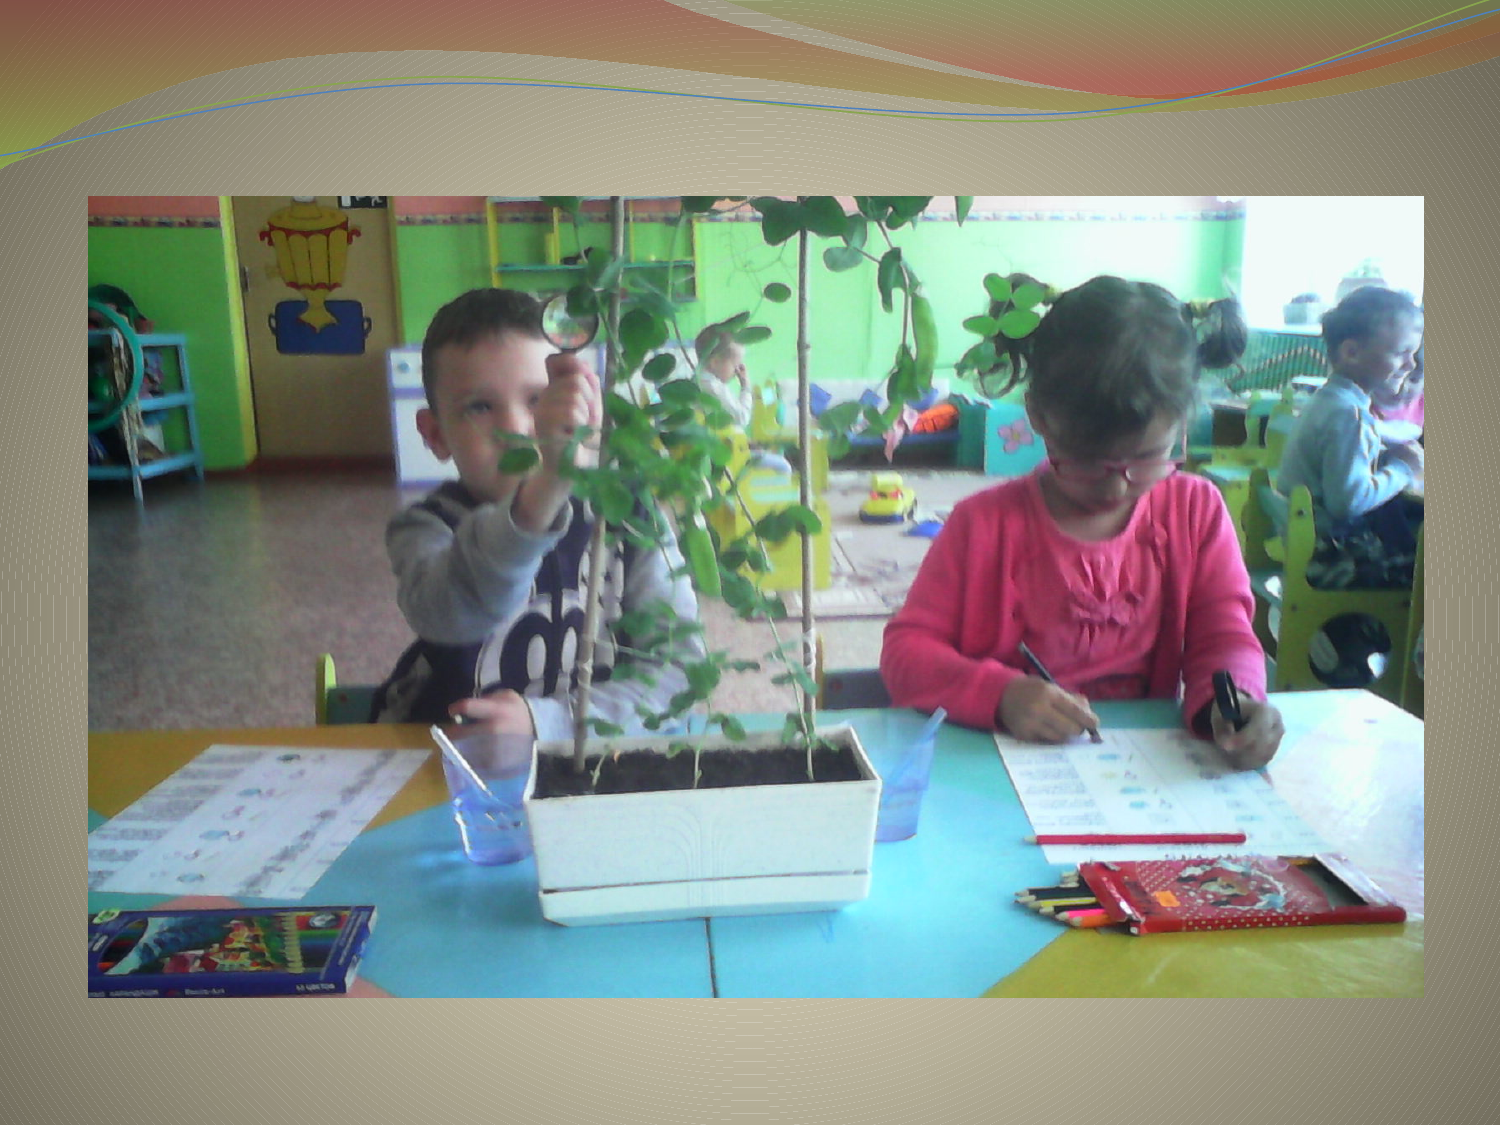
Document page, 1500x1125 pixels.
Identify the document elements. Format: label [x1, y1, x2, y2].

picture [88, 195, 1424, 998]
